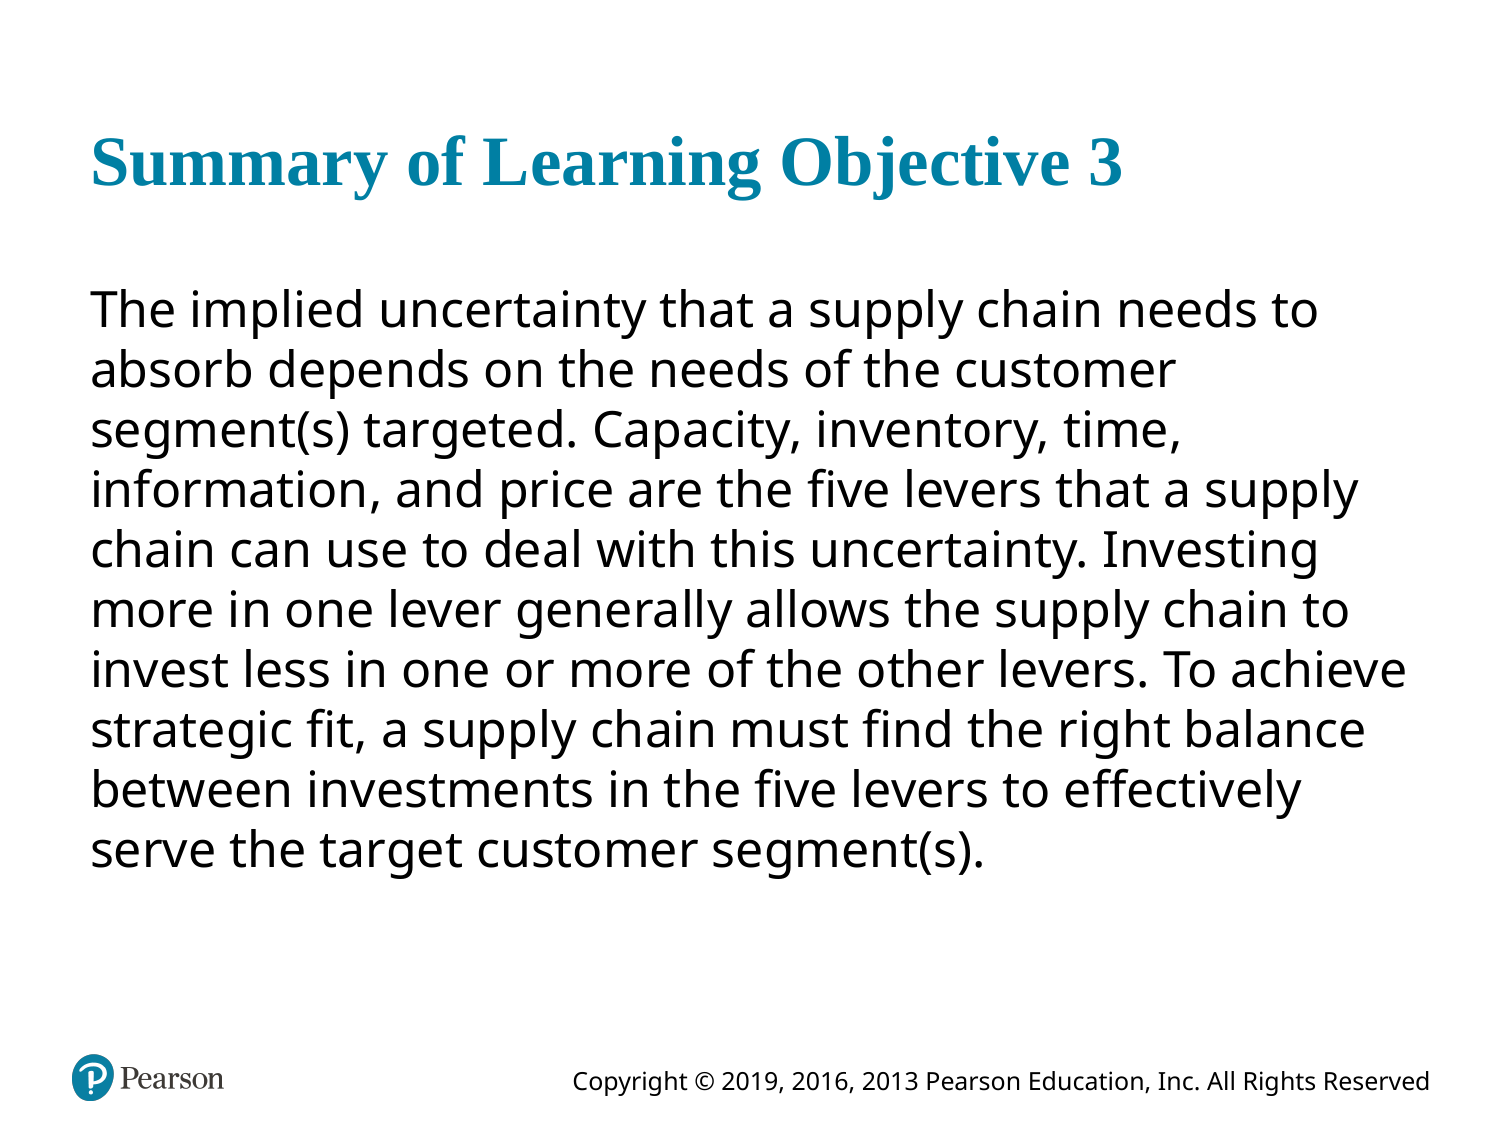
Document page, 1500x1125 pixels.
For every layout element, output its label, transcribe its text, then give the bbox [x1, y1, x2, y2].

list The implied uncertainty that a supply chain needs to absorb depends on the needs of the customer segment(s) targeted. Capacity, inventory, time, information, and price are the five levers that a supply chain can use to deal with this uncertainty. Investing more in one lever generally allows the supply chain to invest less in one or more of the other levers. To achieve strategic fit, a supply chain must find the right balance between investments in the five levers to effectively serve the target customer segment(s). [75, 262, 1425, 931]
title Summary of Learning Objective 3 [75, 0, 1425, 216]
picture [80, 1063, 106, 1088]
picture [98, 1054, 224, 1101]
picture [72, 1087, 83, 1101]
picture [72, 1054, 88, 1070]
